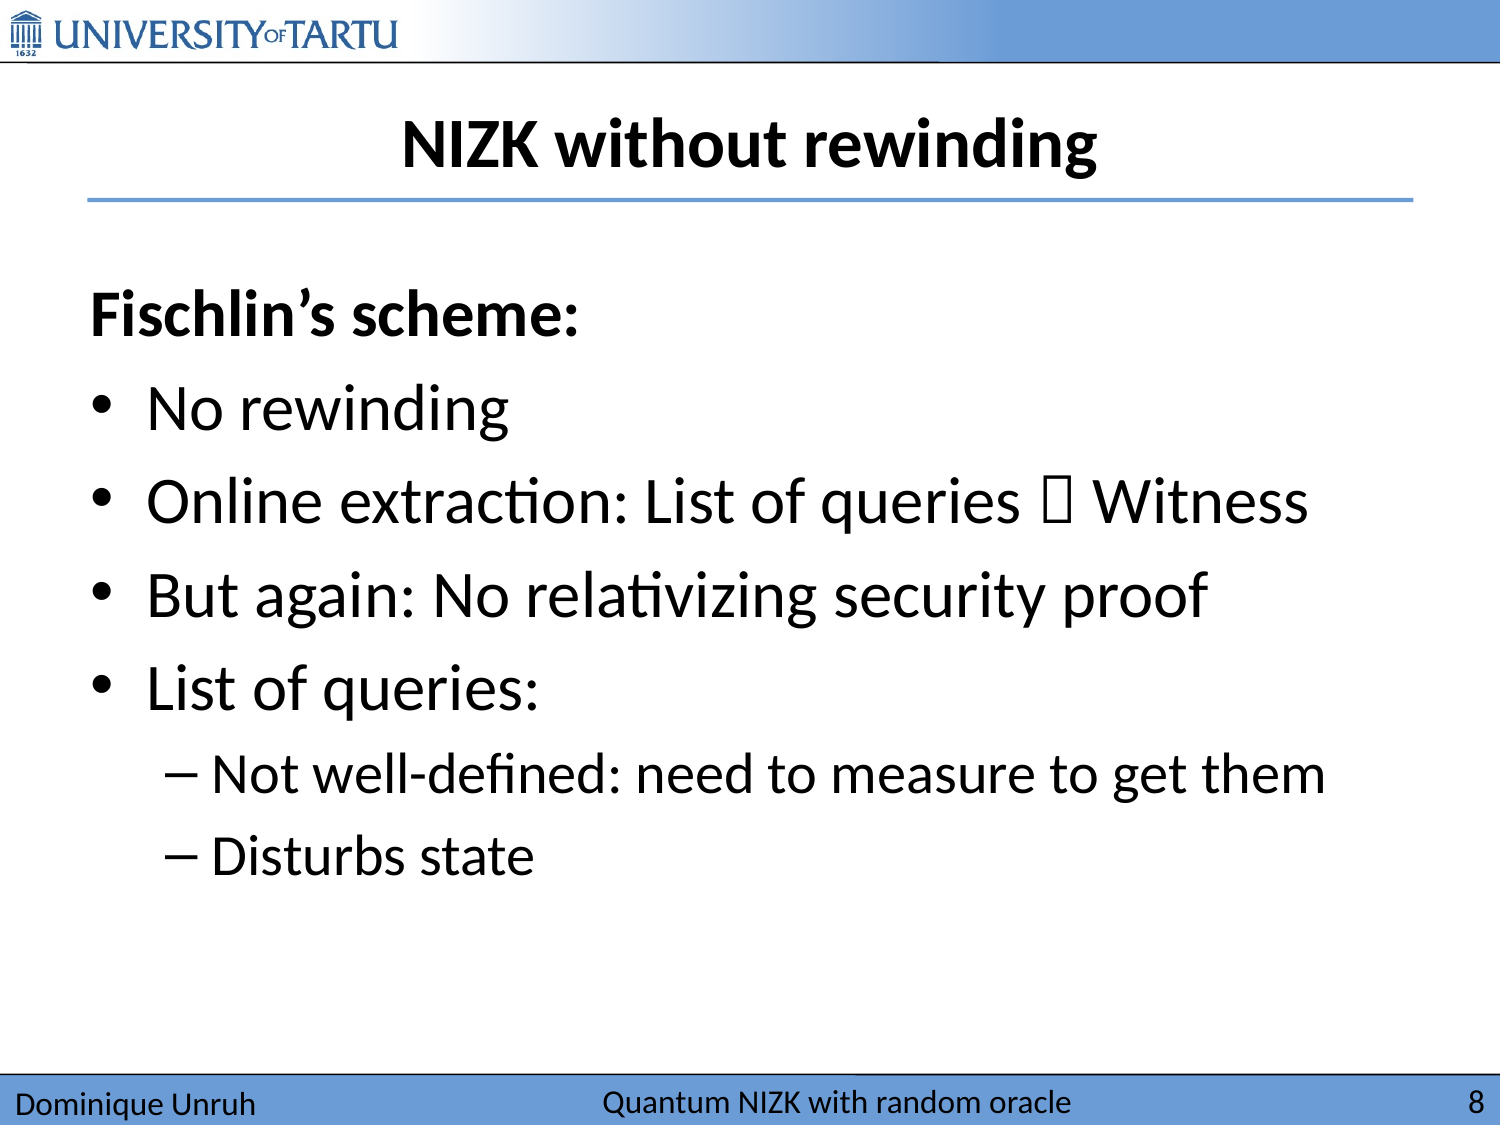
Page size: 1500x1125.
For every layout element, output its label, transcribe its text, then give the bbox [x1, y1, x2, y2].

footer Quantum NIZK with random oracle [362, 1074, 1313, 1125]
picture [0, 0, 407, 61]
title NIZK without rewinding [87, 75, 1413, 203]
list Fischlin’s scheme: No rewinding Online extraction: List of queries  Witness But again: No relativizing security proof List of queries: Not well-defined: need to measure to get them Disturbs state [75, 262, 1425, 1005]
slide_number 8 [1400, 1074, 1500, 1125]
